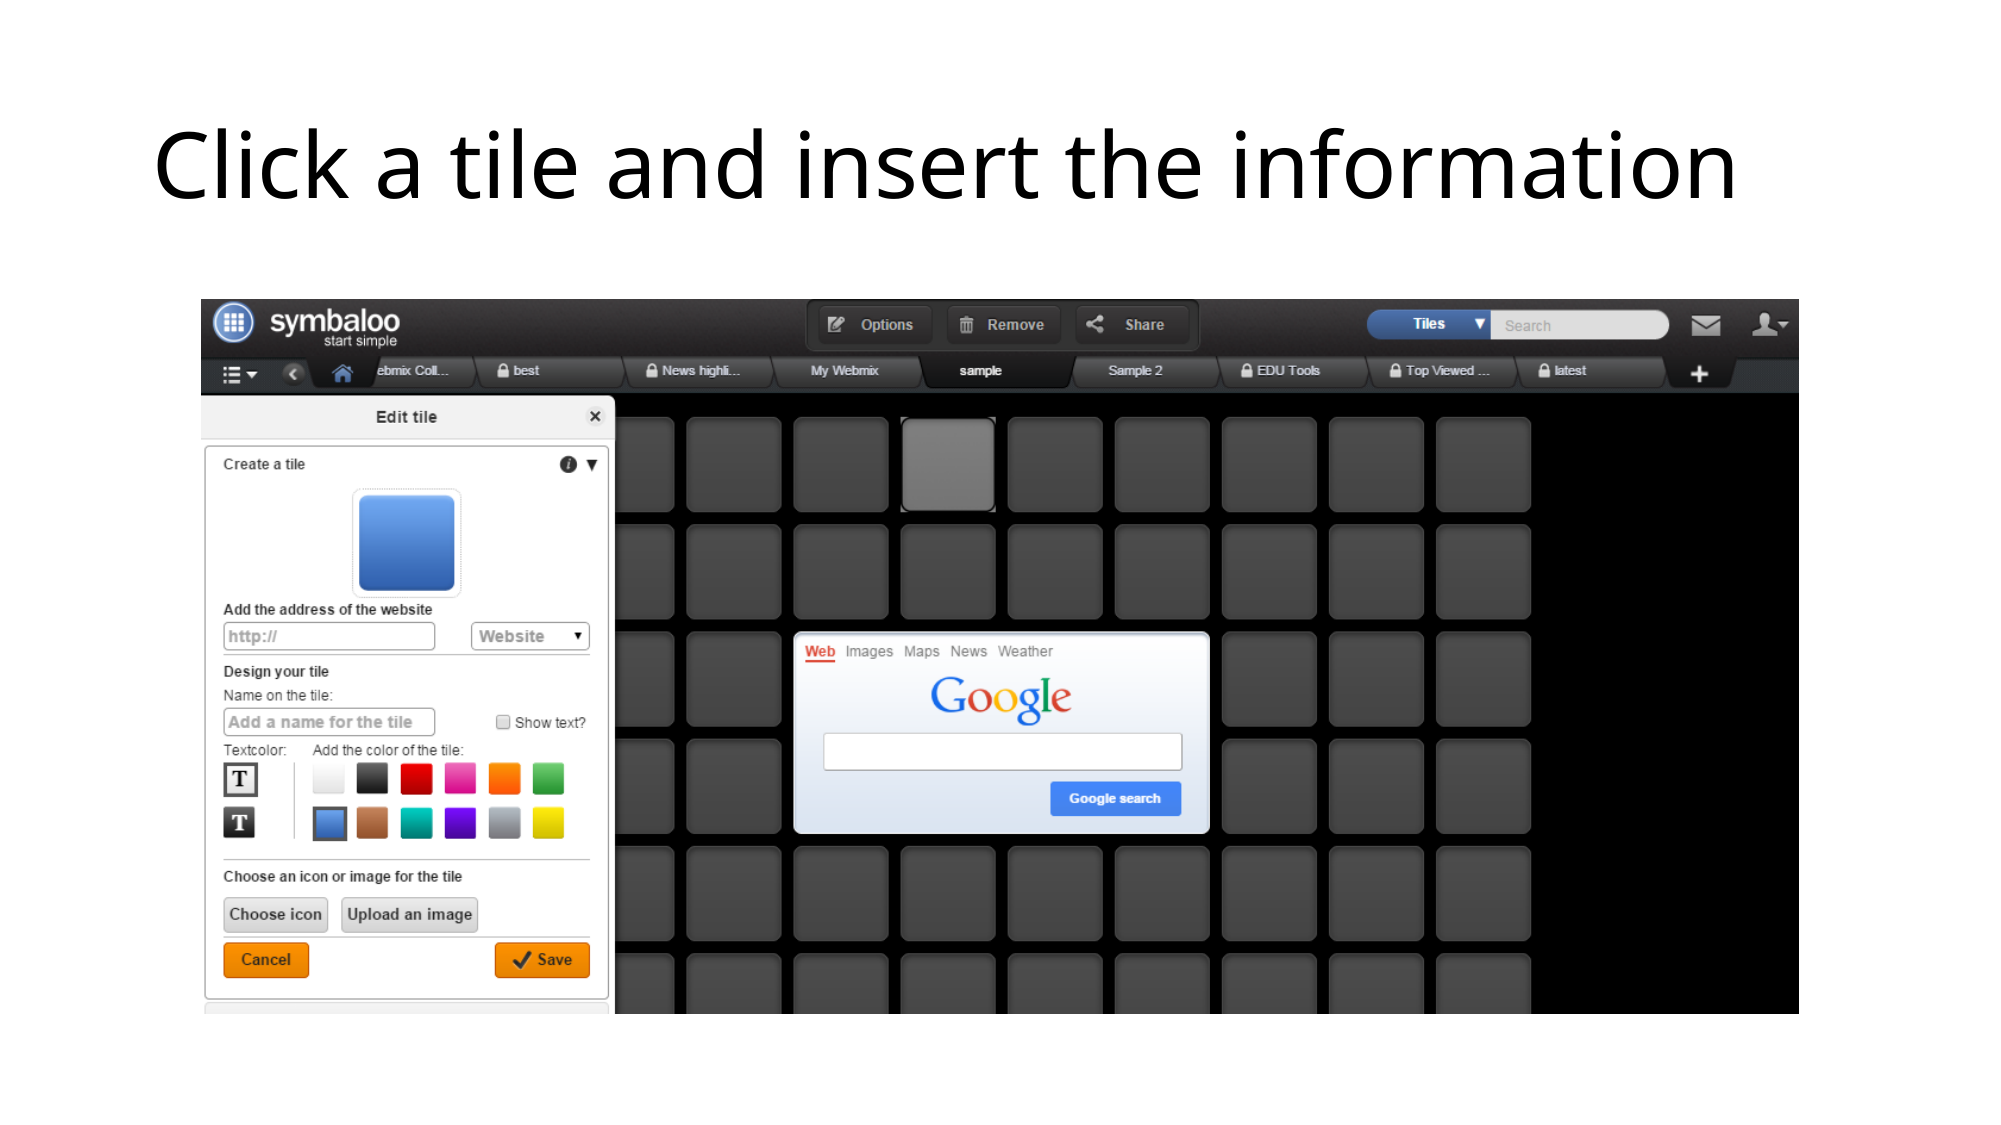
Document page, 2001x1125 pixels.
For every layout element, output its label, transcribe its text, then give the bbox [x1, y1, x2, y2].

title Click a tile and insert the information [137, 59, 1863, 278]
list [201, 299, 1799, 1014]
